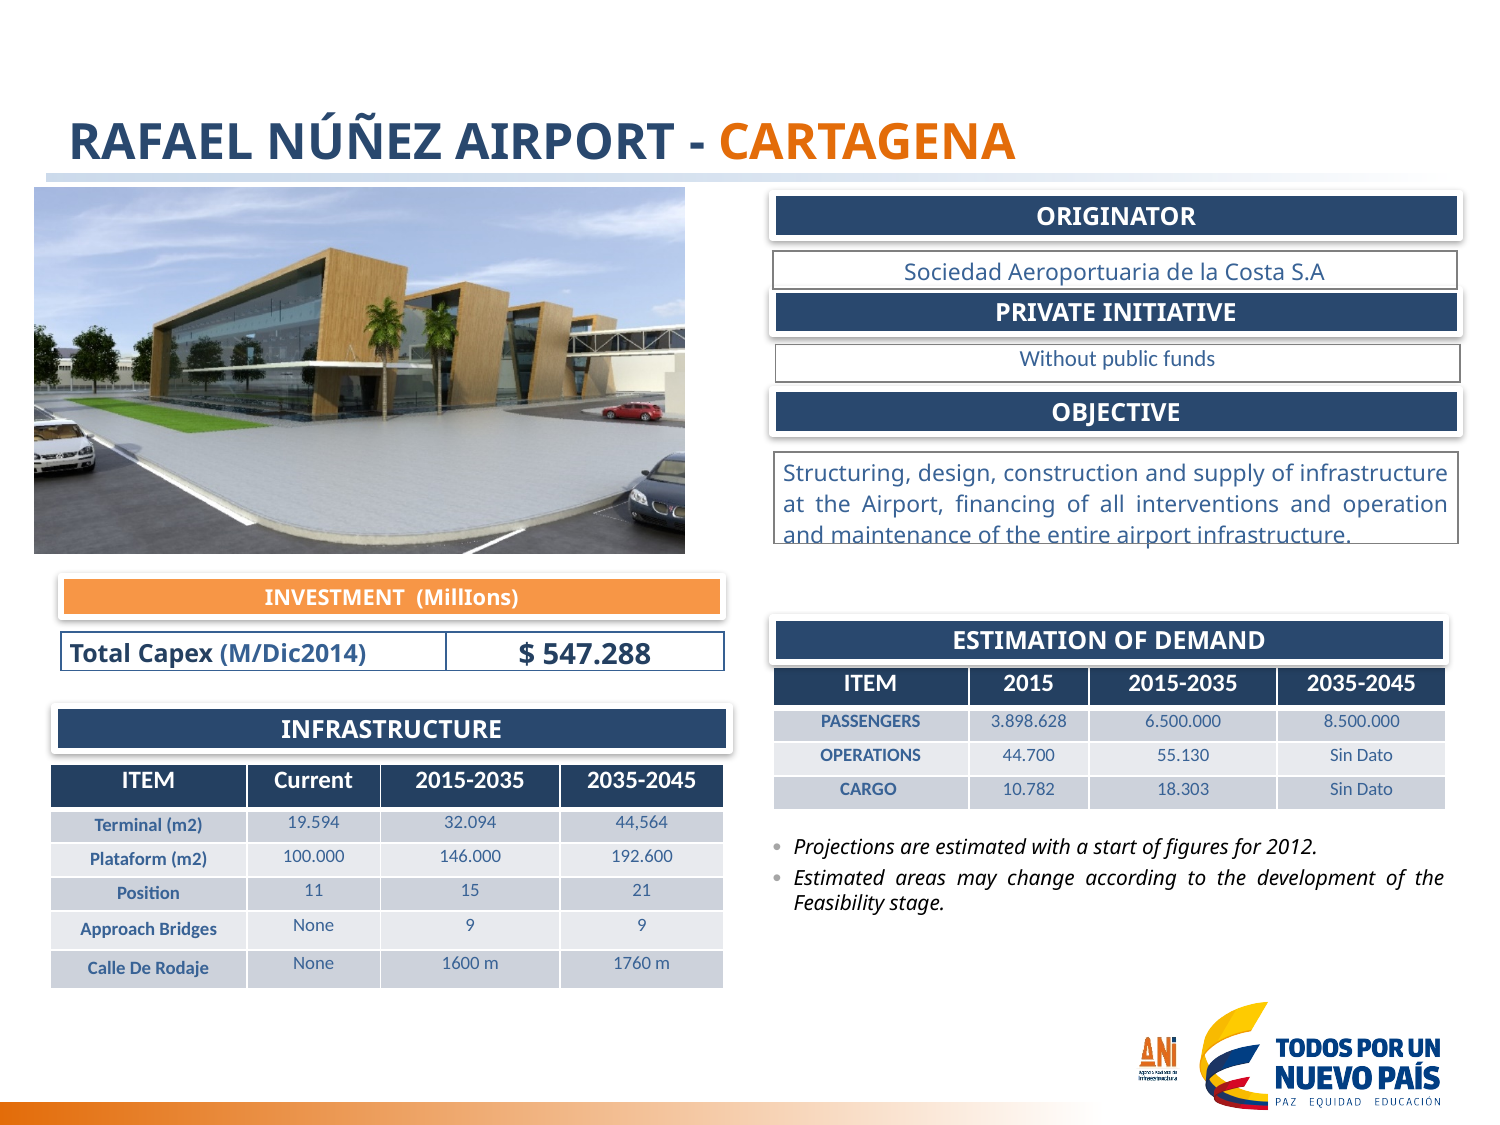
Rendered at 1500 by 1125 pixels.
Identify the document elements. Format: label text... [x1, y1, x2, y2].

table_cell 18.303 [1090, 777, 1276, 809]
table_cell Plataform (m2) [51, 844, 246, 876]
table_cell 32.094 [381, 812, 559, 842]
text_box Estimated areas may change according to the development of the Feasibility stage. [772, 864, 1445, 915]
table_cell 21 [561, 878, 723, 910]
table_cell 3.898.628 [970, 711, 1088, 741]
table_header Without public funds [776, 345, 1459, 381]
table_header Current [248, 765, 380, 807]
table_cell 1760 m [561, 951, 723, 988]
table_cell Sin Dato [1278, 777, 1445, 809]
table_cell Sin Dato [1278, 743, 1445, 775]
table_header 2035-2045 [1278, 669, 1445, 705]
table_cell None [248, 951, 380, 988]
table_cell 15 [381, 878, 559, 910]
table_cell 192.600 [561, 844, 723, 876]
table_cell 9 [561, 912, 723, 949]
table_header Structuring, design, construction and supply of infrastructure at the Airport, financing of all interventions and operation and maintenance of the entire airport infrastructure. [775, 453, 1457, 543]
table_cell 9 [381, 912, 559, 949]
picture [33, 187, 685, 554]
text_box ESTIMATION OF DEMAND [772, 617, 1447, 663]
table_header 2015 [970, 670, 1088, 705]
table_cell Terminal (m2) [51, 812, 246, 842]
table_header 2035-2045 [561, 765, 723, 807]
table_cell None [248, 912, 380, 949]
picture [1194, 997, 1445, 1115]
table_header 2015-2035 [1090, 670, 1276, 705]
table_header 2015-2035 [381, 765, 559, 807]
table_cell 55.130 [1090, 743, 1276, 775]
text_box PRIVATE INITIATIVE [772, 289, 1460, 335]
table_header Total Capex (M/Dic2014) [62, 633, 445, 670]
table_cell 11 [248, 878, 380, 910]
table_cell 44,564 [561, 812, 723, 842]
table_cell 19.594 [248, 812, 380, 842]
table_cell Calle De Rodaje [51, 951, 246, 988]
table_header ITEM [774, 670, 968, 705]
table_cell 8.500.000 [1278, 711, 1445, 741]
table_header $ 547.288 [447, 633, 723, 670]
text_box INFRASTRUCTURE [54, 706, 730, 751]
table_cell Position [51, 878, 246, 910]
text_box RAFAEL NÚÑEZ AIRPORT - CARTAGENA [54, 102, 1348, 178]
text_box Projections are estimated with a start of figures for 2012. [772, 834, 1445, 860]
table_header Sociedad Aeroportuaria de la Costa S.A [774, 252, 1456, 288]
table_cell Approach Bridges [51, 912, 246, 949]
text_box ORIGINATOR [772, 193, 1460, 238]
table_cell PASSENGERS [774, 711, 968, 741]
table_cell 10.782 [970, 777, 1088, 809]
table_cell 146.000 [381, 844, 559, 876]
table_cell 100.000 [248, 844, 380, 876]
table_cell 6.500.000 [1090, 711, 1276, 741]
picture [1128, 1030, 1186, 1087]
table_cell CARGO [774, 777, 968, 809]
table_cell 44.700 [970, 743, 1088, 775]
table_header ITEM [51, 765, 246, 807]
text_box INVESTMENT (MillIons) [61, 575, 723, 617]
table_cell OPERATIONS [774, 743, 968, 775]
text_box OBJECTIVE [772, 389, 1460, 434]
table_cell 1600 m [381, 951, 559, 988]
